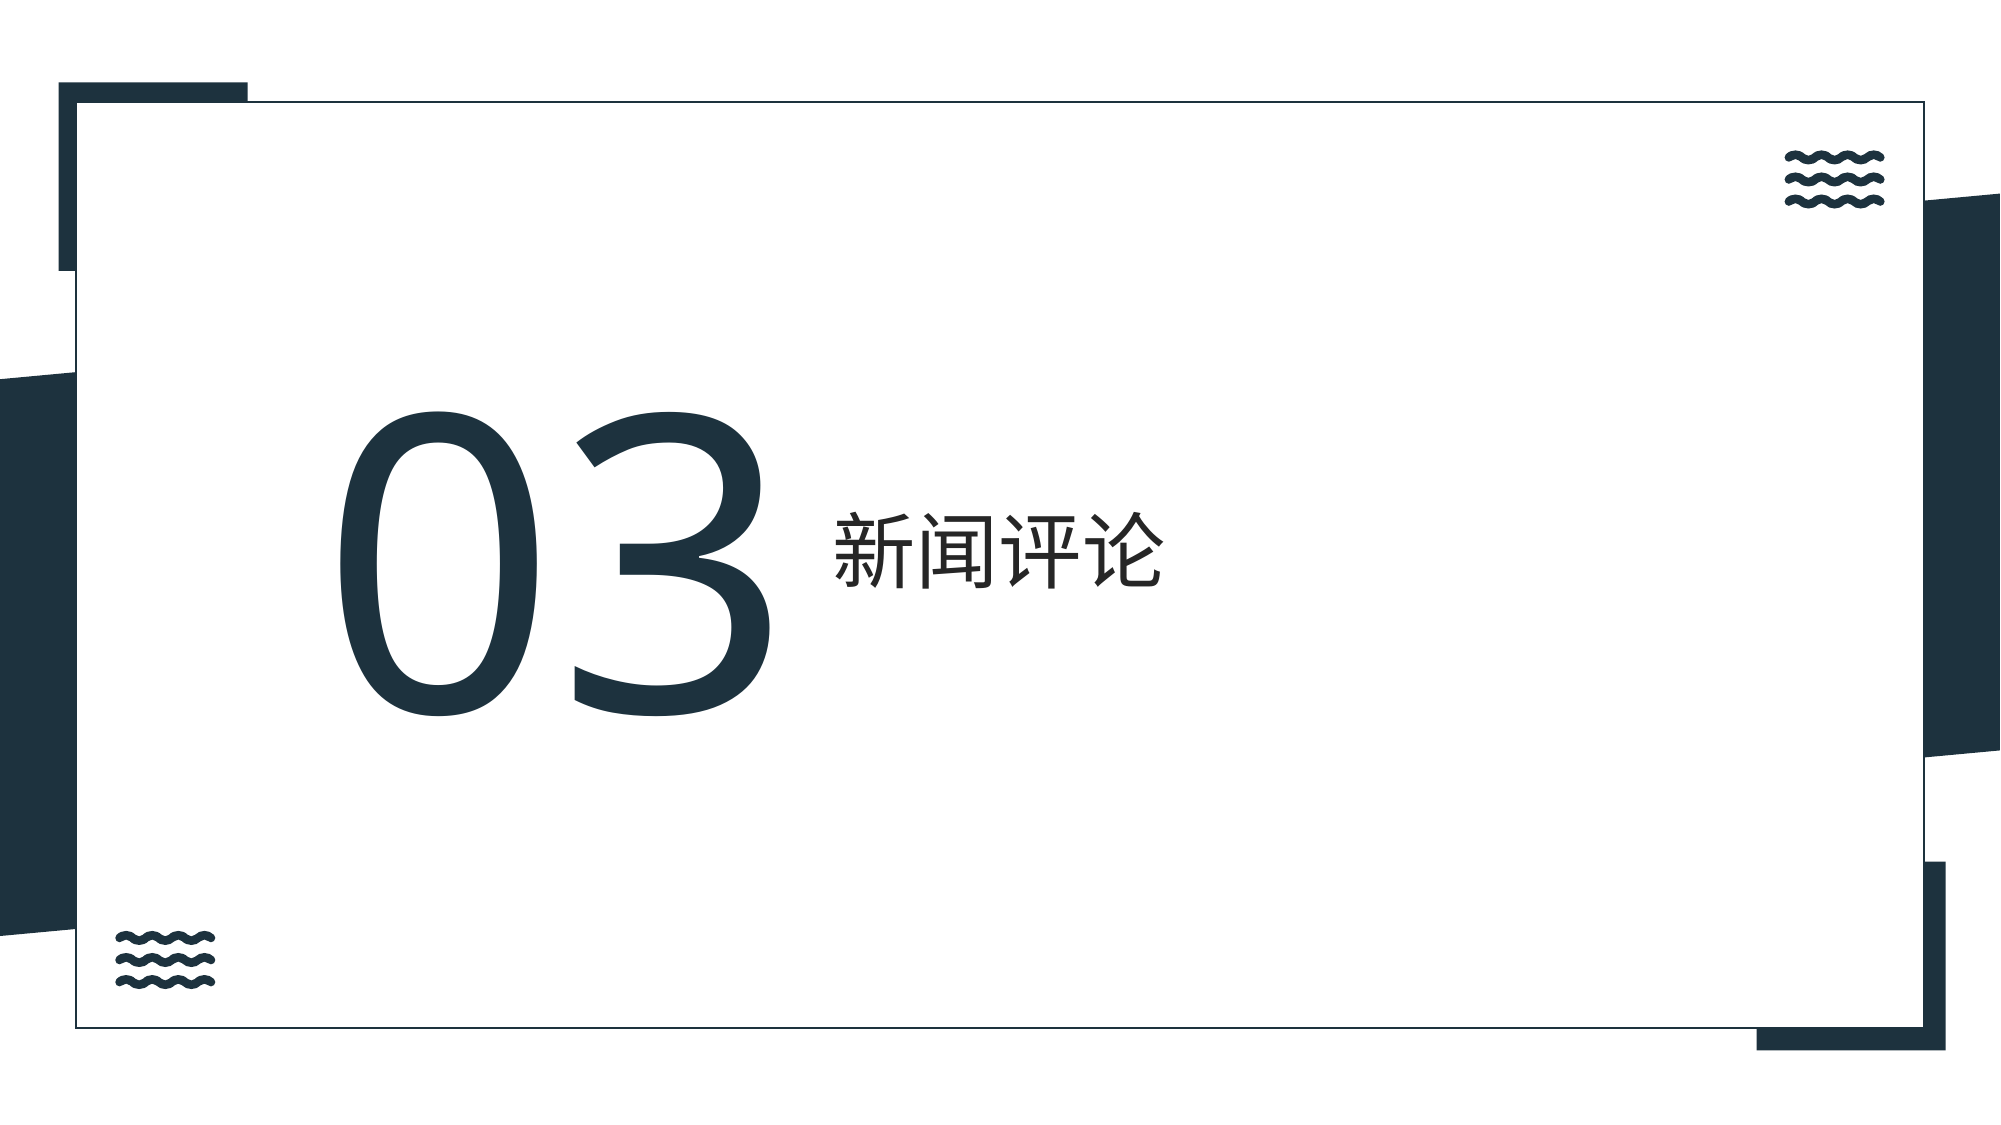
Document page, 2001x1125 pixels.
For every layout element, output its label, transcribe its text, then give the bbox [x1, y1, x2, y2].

text_box [115, 952, 216, 968]
text_box 03 [216, 290, 898, 803]
text_box [1784, 172, 1885, 187]
text_box [1756, 861, 1947, 1051]
text_box [1784, 150, 1885, 165]
text_box [115, 975, 216, 990]
text_box [58, 81, 249, 272]
text_box [115, 930, 216, 946]
text_box [1784, 194, 1885, 209]
text_box [1925, 192, 2000, 759]
text_box 新闻评论 [817, 491, 1625, 606]
text_box [0, 371, 75, 938]
text_box [75, 101, 1925, 1029]
